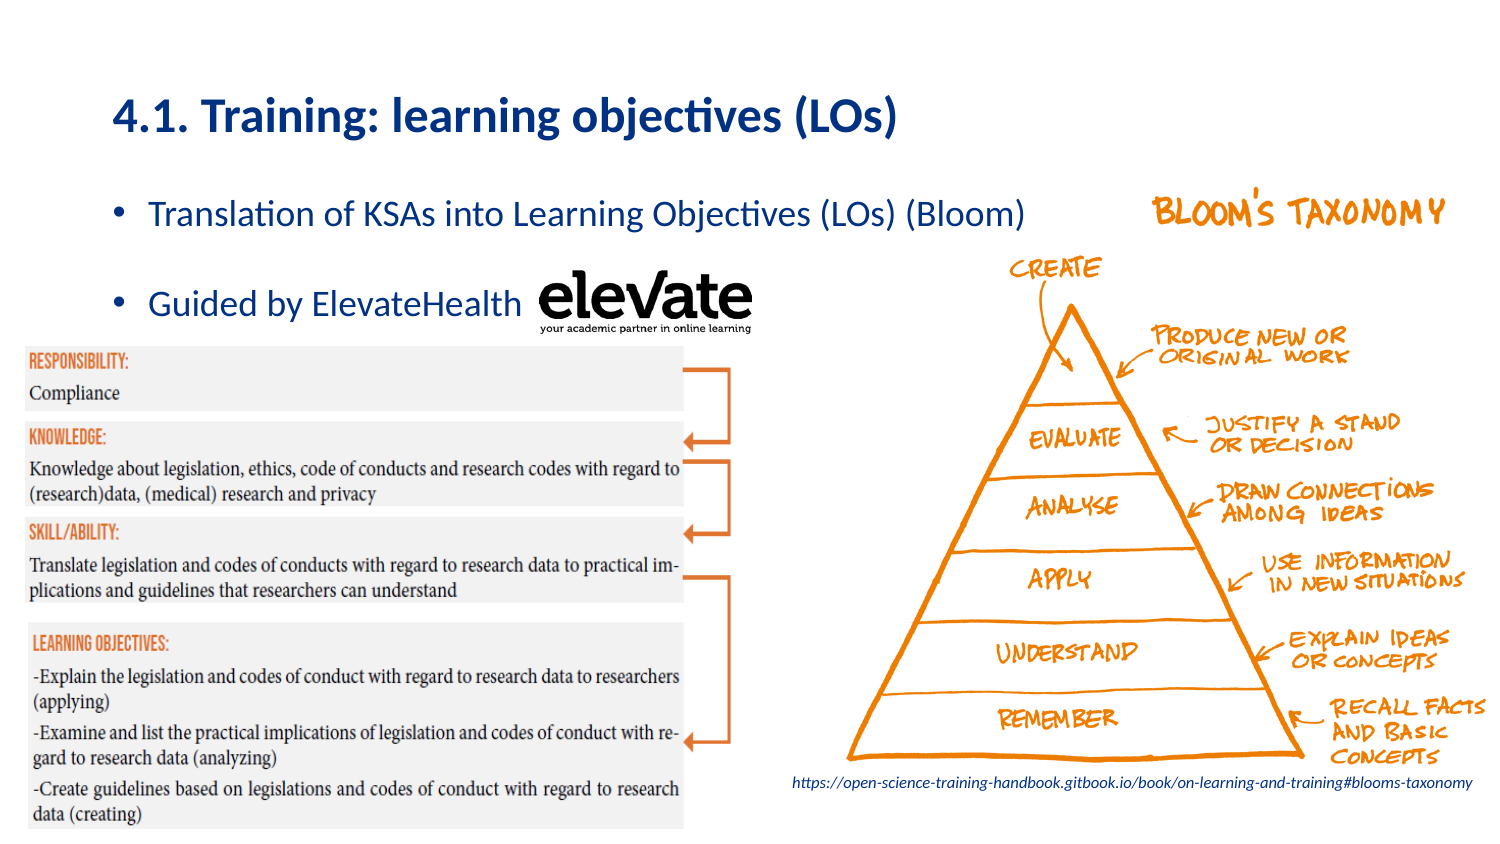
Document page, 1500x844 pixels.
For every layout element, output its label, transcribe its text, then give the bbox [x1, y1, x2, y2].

text_box Translation of KSAs into Learning Objectives (LOs) (Bloom) Guided by ElevateHealth [101, 183, 831, 746]
picture [538, 269, 752, 337]
picture [834, 182, 1489, 775]
text_box 4.1. Training: learning objectives (LOs) [101, 52, 1408, 172]
picture [15, 346, 735, 829]
list https://open-science-training-handbook.gitbook.io/book/on-learning-and-training#blooms-taxonomy [780, 766, 1500, 811]
